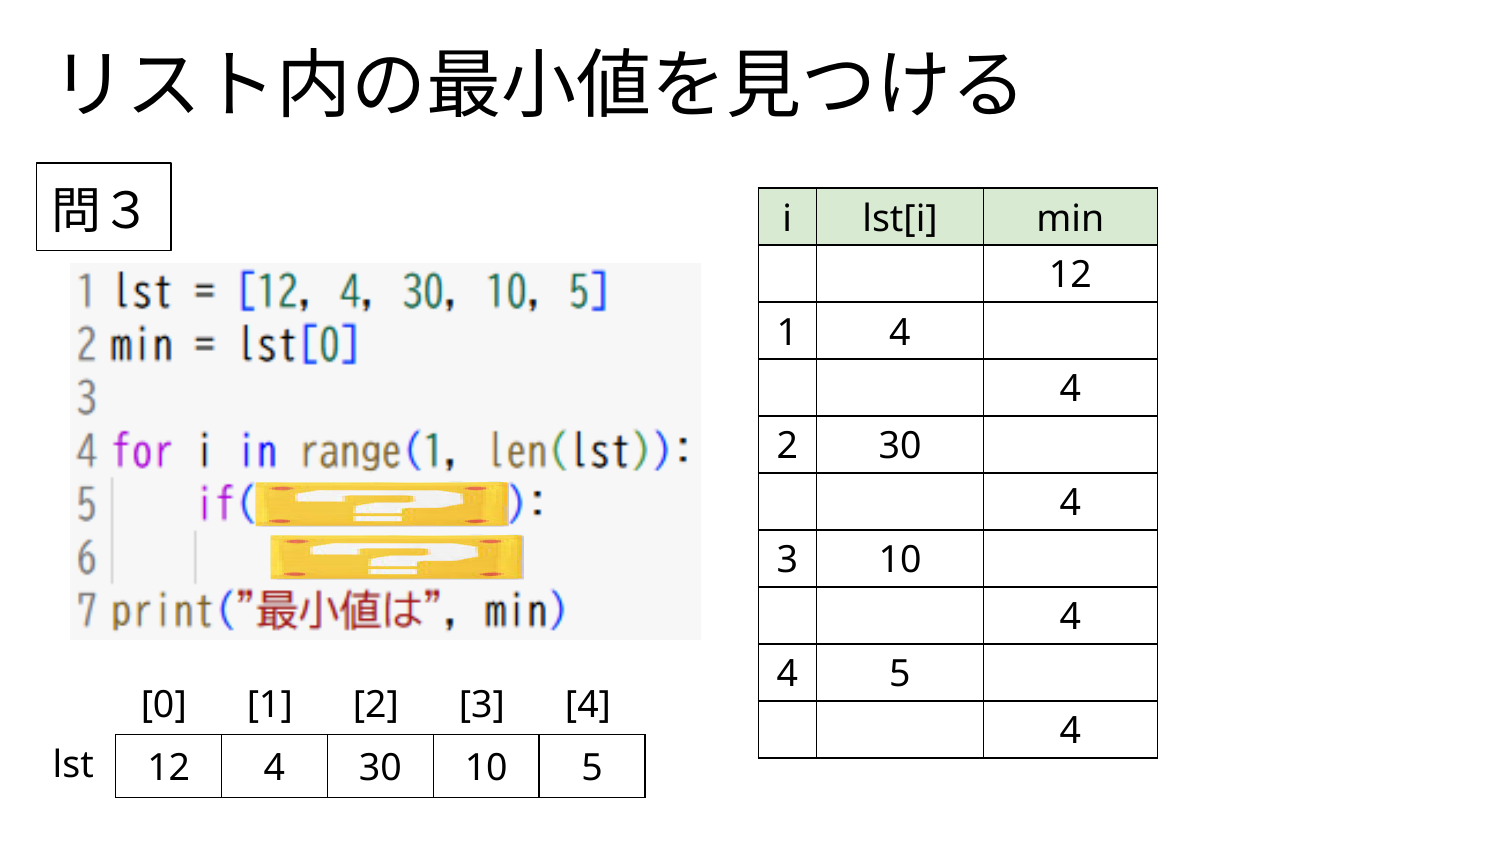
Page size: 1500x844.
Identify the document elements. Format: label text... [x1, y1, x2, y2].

title リスト内の最小値を見つける [36, 21, 1435, 131]
text_box 問３ [36, 163, 172, 251]
table_cell 5 [817, 645, 983, 700]
table_cell 4 [984, 702, 1157, 757]
table_cell [759, 702, 816, 757]
table_cell [984, 645, 1157, 700]
table_cell [817, 702, 983, 757]
text_box [3] [443, 664, 538, 740]
table_cell [817, 360, 983, 415]
table_cell 4 [984, 360, 1157, 415]
table_header 5 [540, 735, 644, 797]
table_header min [984, 189, 1157, 244]
table_cell 3 [759, 531, 816, 586]
table_cell [817, 474, 983, 529]
table_header 4 [222, 735, 327, 797]
table_cell 4 [817, 303, 983, 358]
table_cell 30 [817, 417, 983, 472]
table_cell 4 [984, 588, 1157, 643]
text_box [1] [231, 664, 326, 740]
table_cell 2 [759, 417, 816, 472]
table_cell [984, 303, 1157, 358]
table_header 30 [328, 735, 433, 797]
text_box [2] [337, 664, 432, 740]
table_cell [984, 417, 1157, 472]
table_cell 12 [984, 246, 1157, 301]
table_cell 10 [817, 531, 983, 586]
table_cell [817, 246, 983, 301]
table_cell [759, 246, 816, 301]
picture [69, 263, 701, 640]
table_cell [984, 531, 1157, 586]
table_cell [759, 360, 816, 415]
text_box lst [37, 725, 132, 800]
table_cell 1 [759, 303, 816, 358]
table_header i [759, 189, 816, 244]
table_header 12 [132, 735, 221, 797]
table_cell [759, 474, 816, 529]
text_box [4] [549, 664, 644, 740]
table_header lst[i] [817, 189, 983, 244]
text_box [0] [125, 664, 220, 740]
table_cell 4 [759, 645, 816, 700]
table_cell 4 [984, 474, 1157, 529]
table_cell [817, 588, 983, 643]
table_cell [759, 588, 816, 643]
table_header 10 [434, 735, 538, 797]
